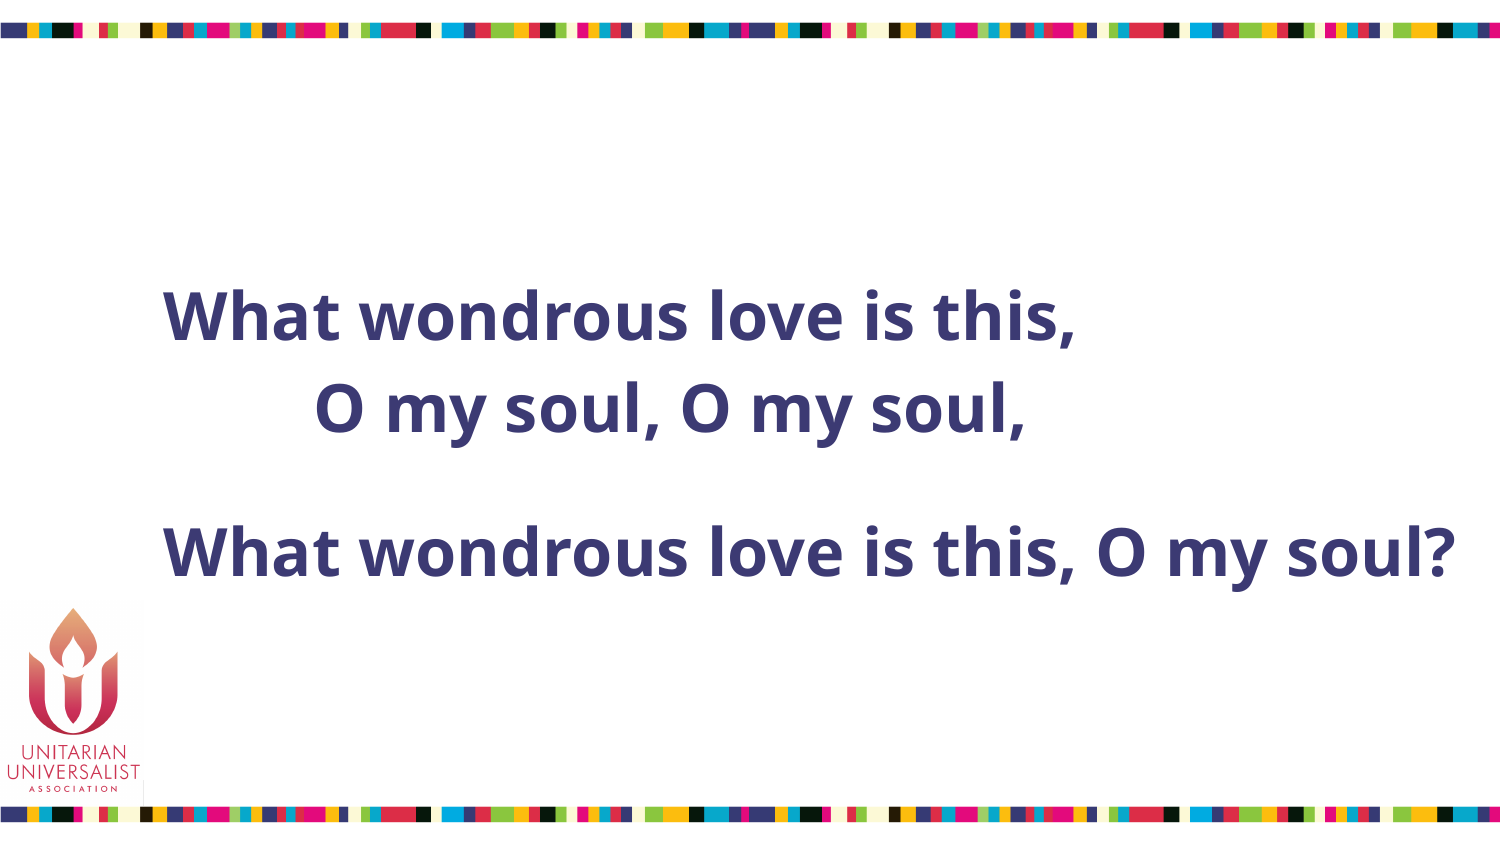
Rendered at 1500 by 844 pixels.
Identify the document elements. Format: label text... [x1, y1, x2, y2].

picture [0, 22, 1500, 40]
text_box What wondrous love is this, O my soul, O my soul, What wondrous love is this, O my soul? [148, 247, 1474, 605]
picture [0, 600, 1500, 824]
